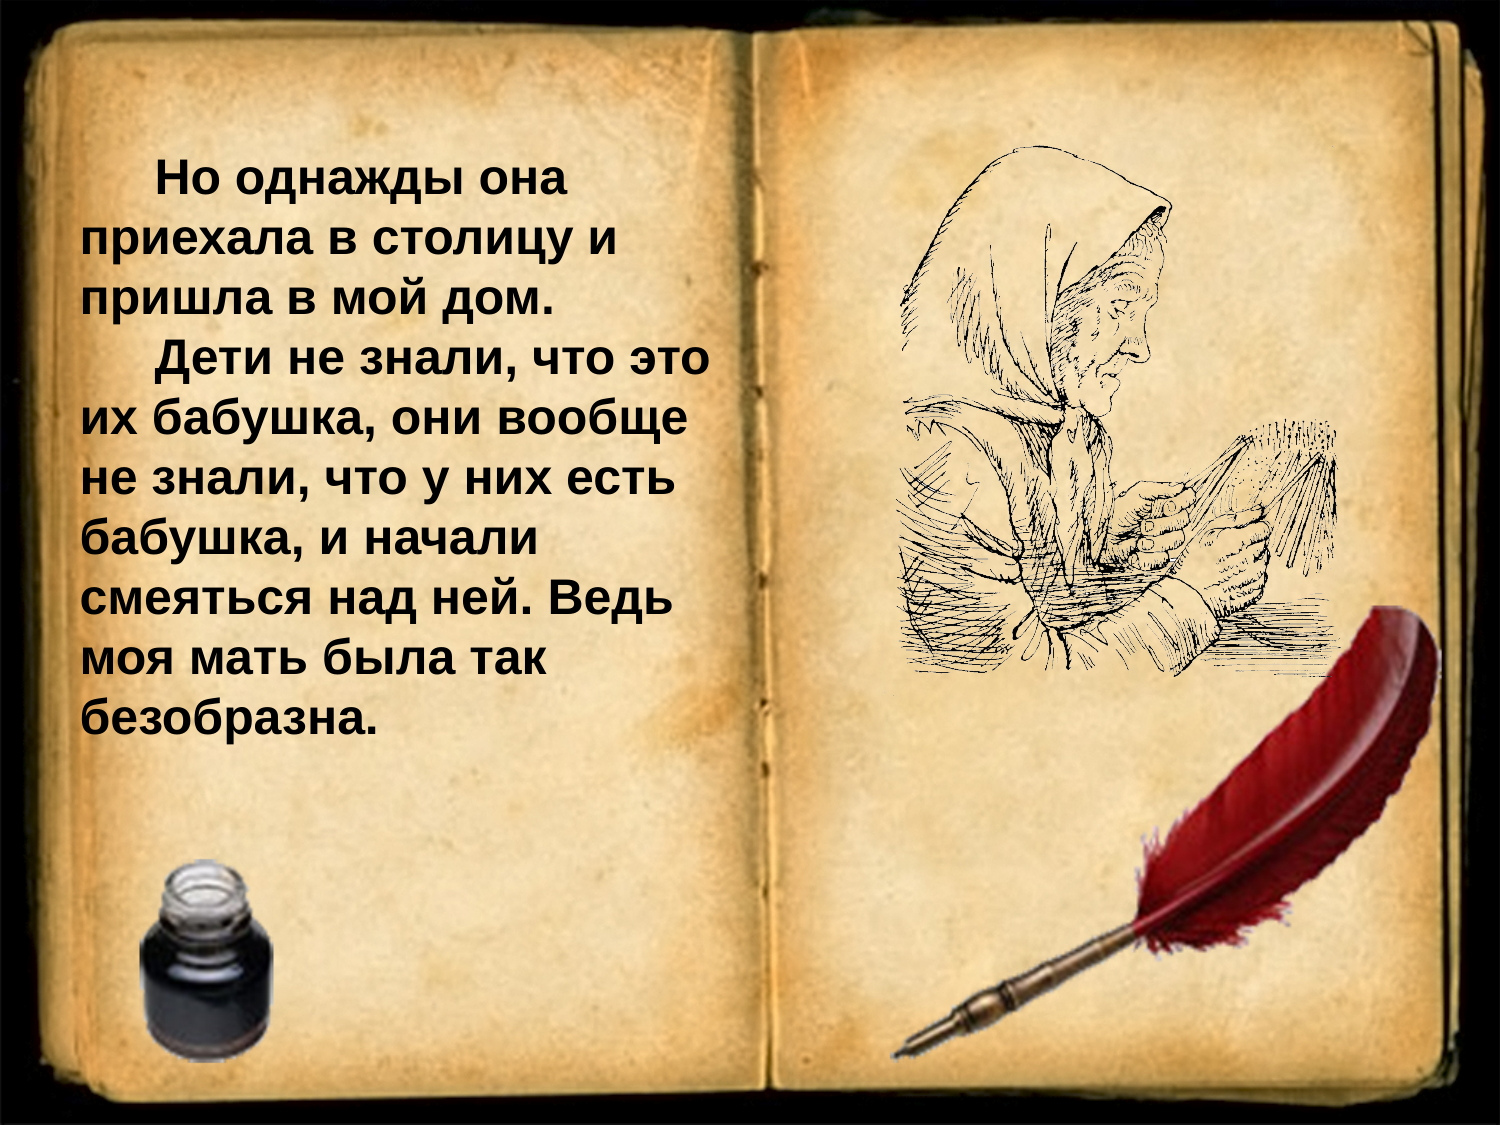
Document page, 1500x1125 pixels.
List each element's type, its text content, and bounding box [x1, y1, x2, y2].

text_box Но однажды она приехала в столицу и пришла в мой дом. Дети не знали, что это их бабушка, они вообще не знали, что у них есть бабушка, и начали смеяться над ней. Ведь моя мать была так безобразна. [64, 137, 727, 752]
picture [0, 0, 1500, 1125]
